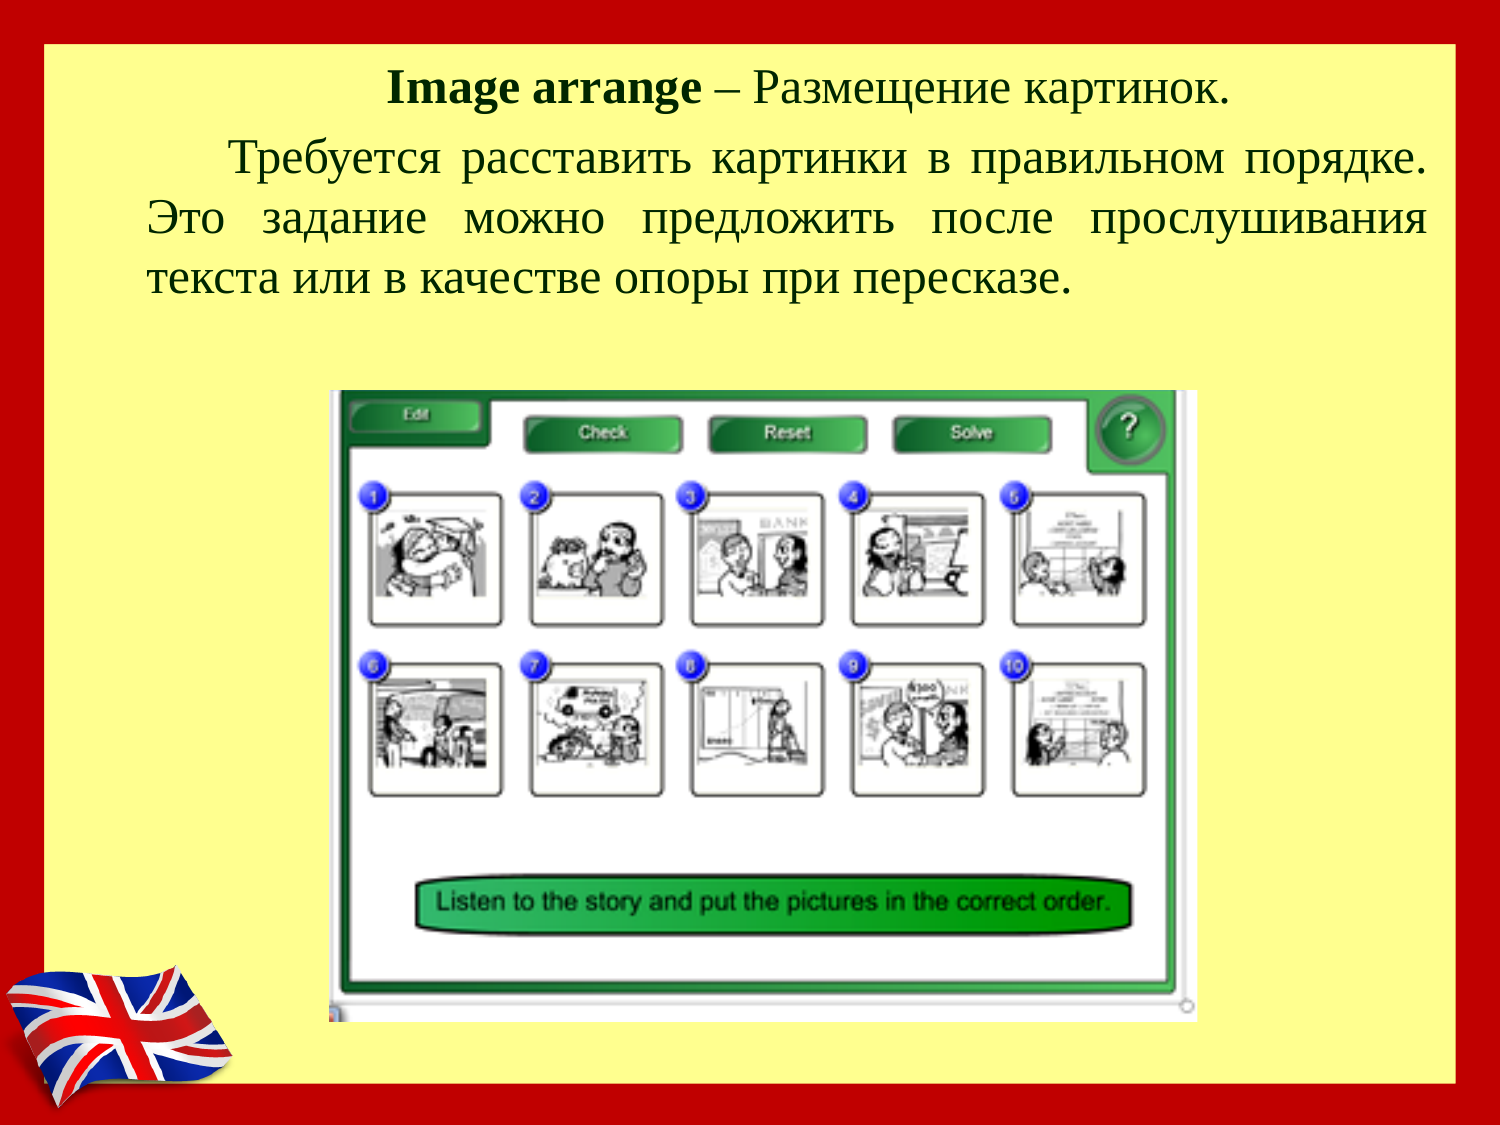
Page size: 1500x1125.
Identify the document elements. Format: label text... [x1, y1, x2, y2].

picture [0, 906, 237, 1125]
picture [328, 390, 1198, 1022]
list Image arrange – Размещение картинок. Требуется расставить картинки в правильном порядке. Это задание можно предложить после прослушивания текста или в качестве опоры при пересказе. [74, 46, 1444, 1006]
